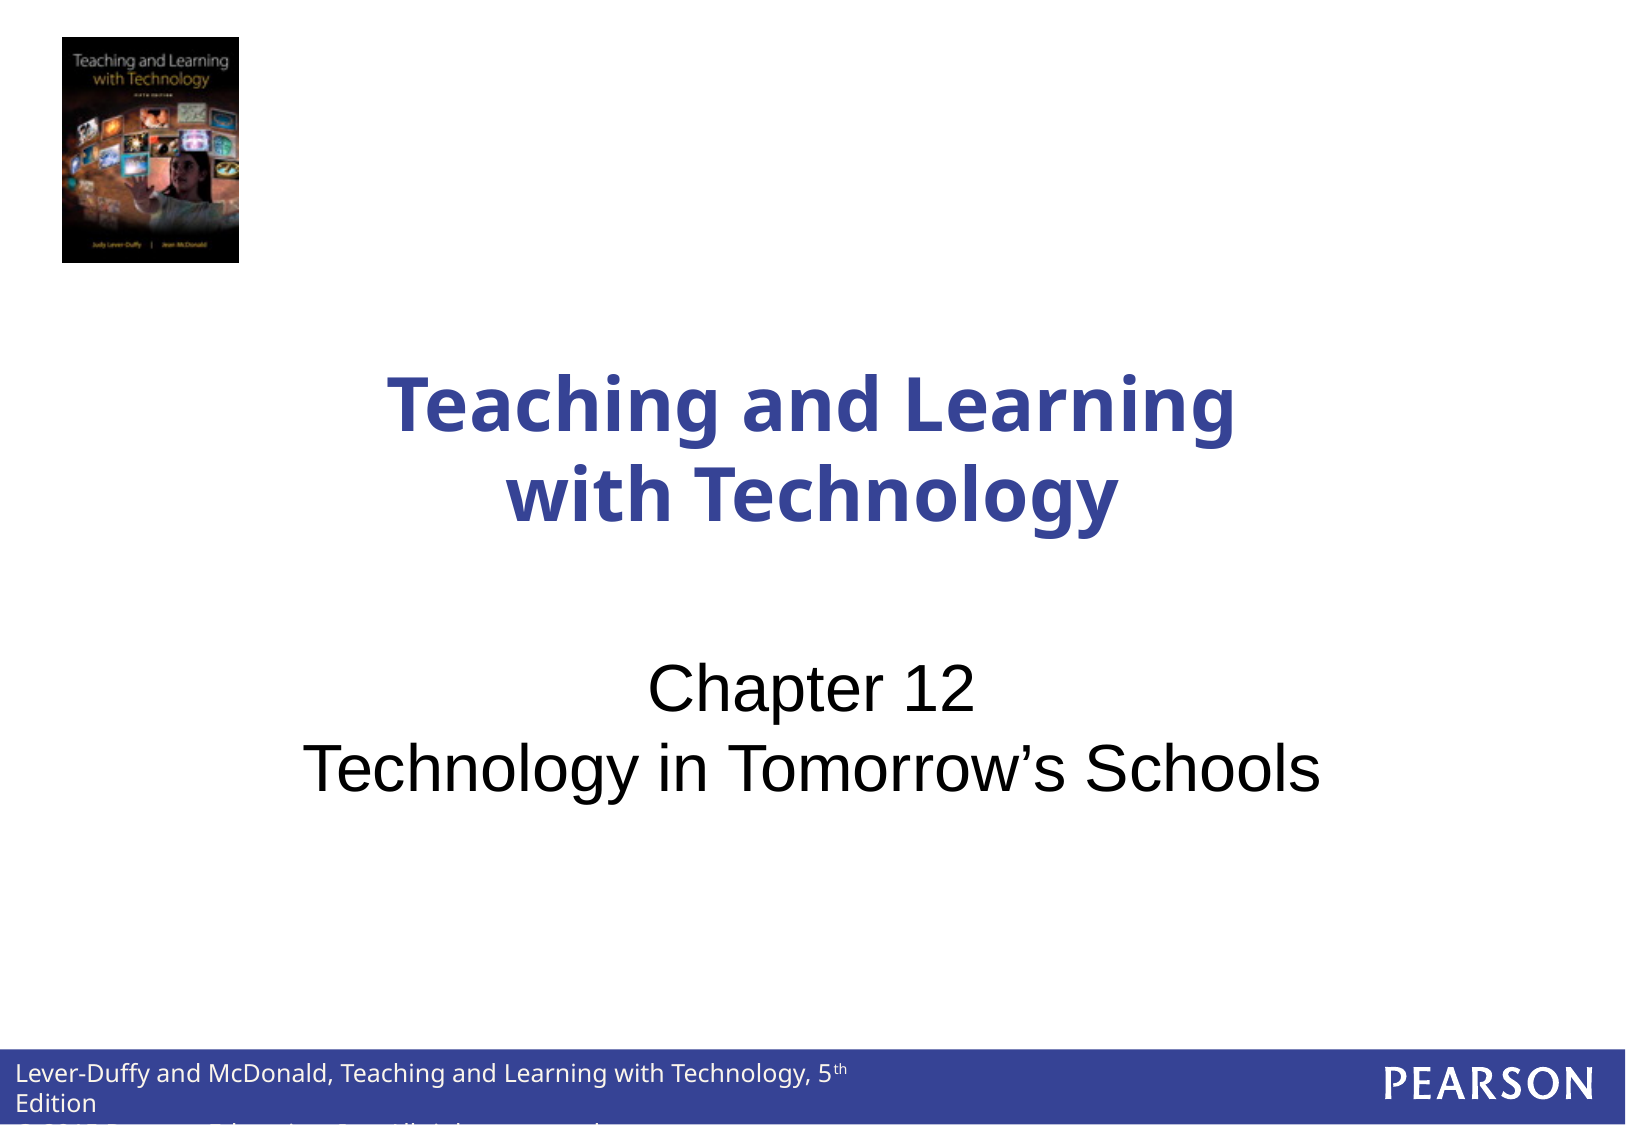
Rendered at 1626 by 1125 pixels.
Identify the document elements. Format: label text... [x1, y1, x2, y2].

title Teaching and Learning with Technology [121, 349, 1504, 591]
subtitle Chapter 12 Technology in Tomorrow’s Schools [243, 637, 1382, 925]
picture [62, 37, 240, 263]
